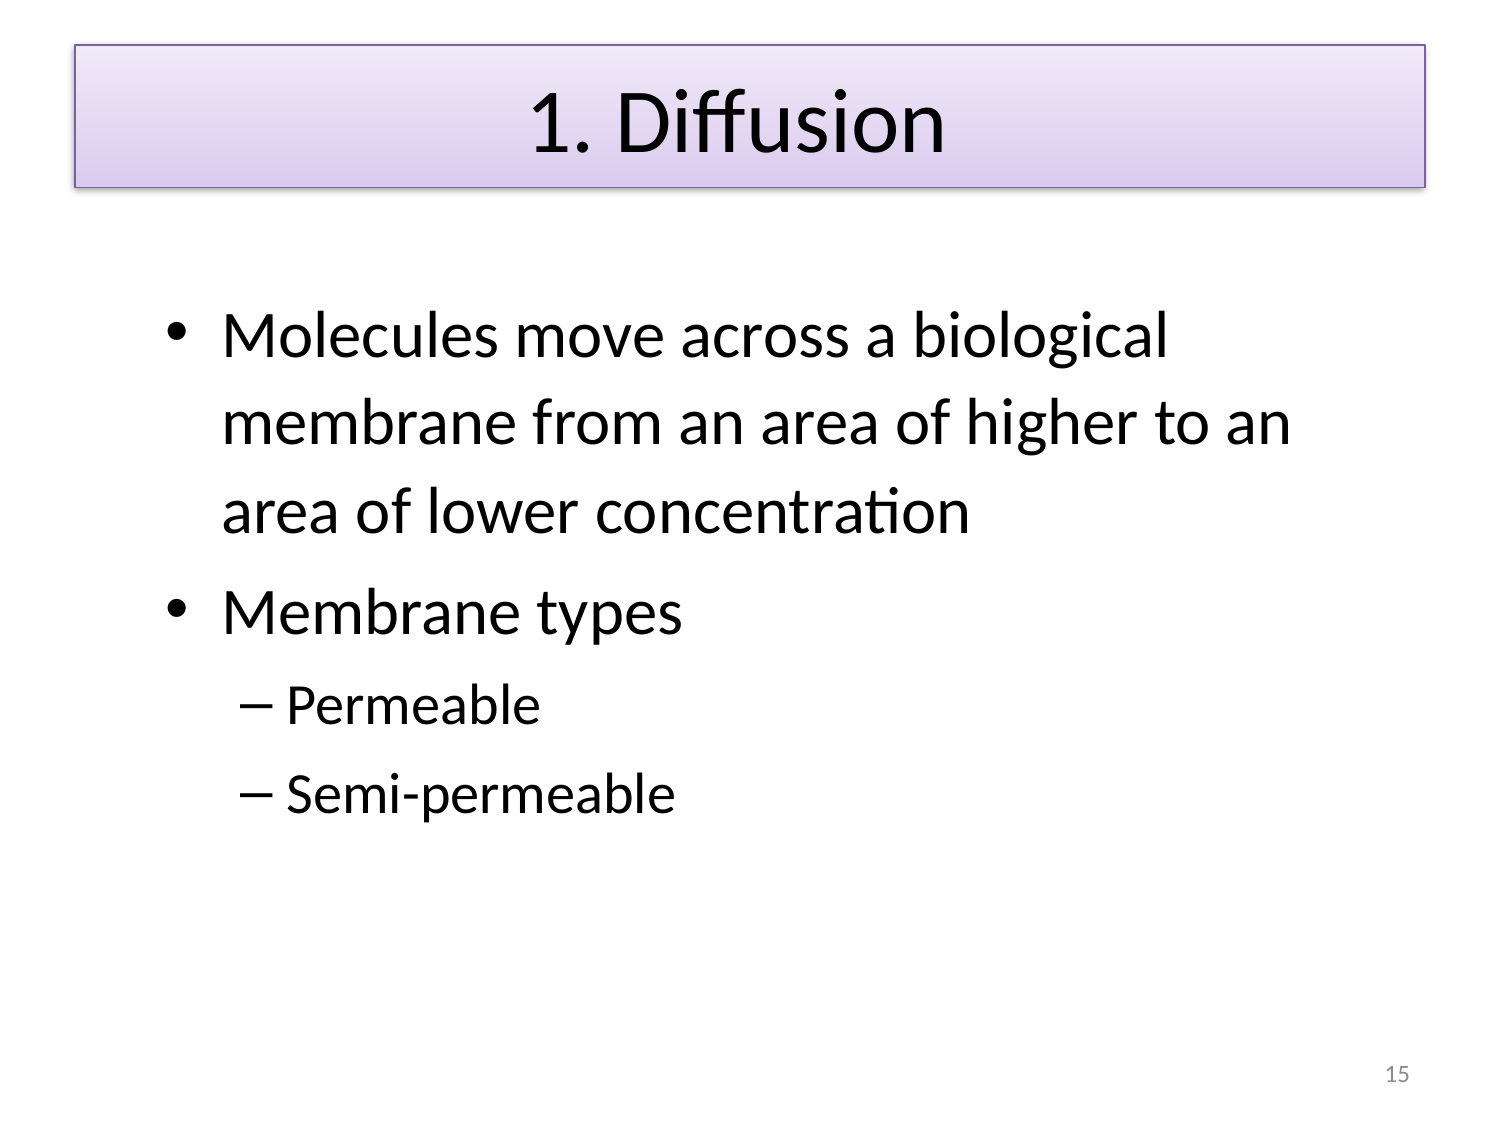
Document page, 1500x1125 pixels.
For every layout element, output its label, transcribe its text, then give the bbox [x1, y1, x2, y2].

slide_number 15 [1074, 1042, 1425, 1103]
title 1. Diffusion [74, 44, 1426, 188]
list Molecules move across a biological membrane from an area of higher to an area of lower concentration Membrane types Permeable Semi-permeable [150, 275, 1425, 1013]
